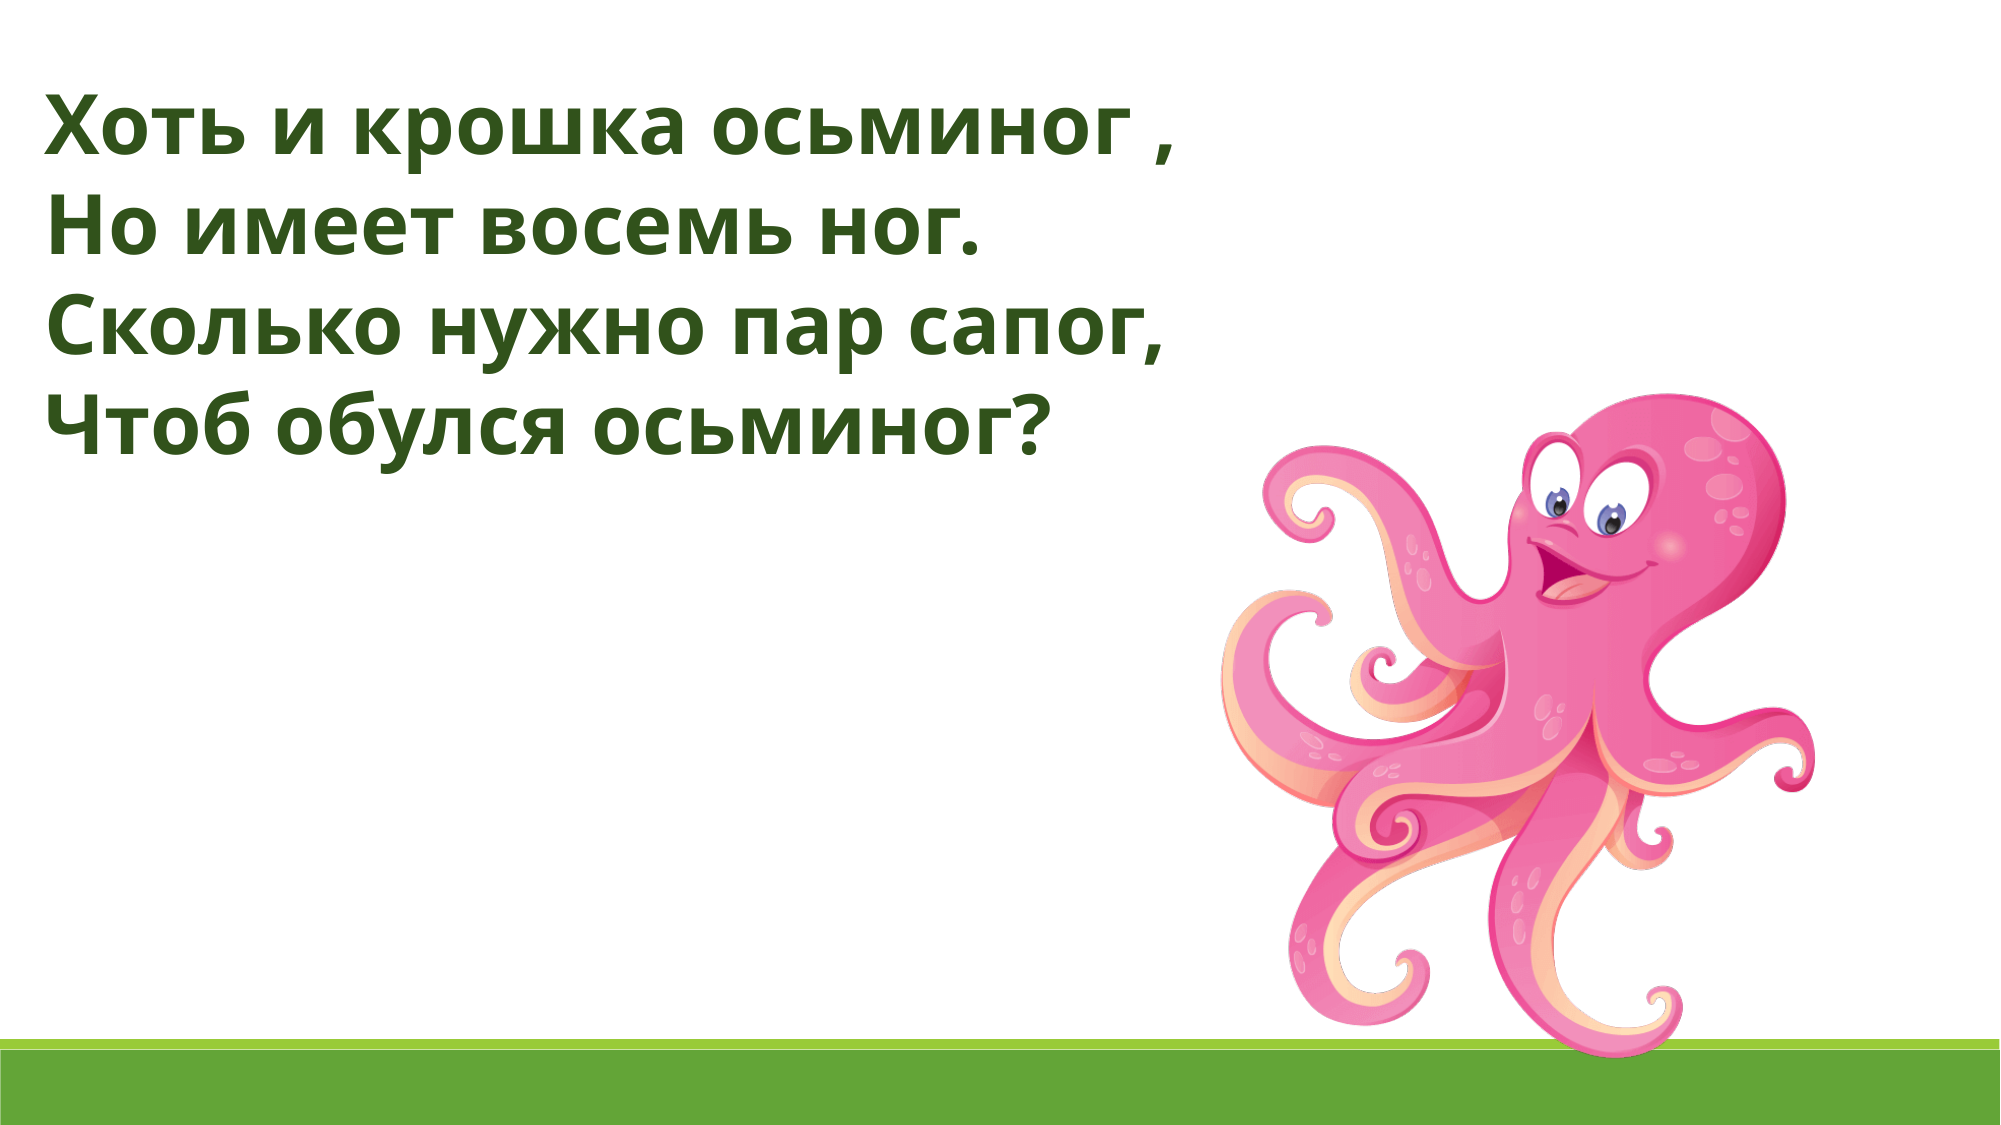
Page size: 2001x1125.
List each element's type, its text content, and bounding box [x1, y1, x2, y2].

picture [1174, 369, 1886, 1081]
text_box Хоть и крошка осьминог , Но имеет восемь ног. Сколько нужно пар сапог, Чтоб обулся осьминог? [29, 63, 1337, 479]
